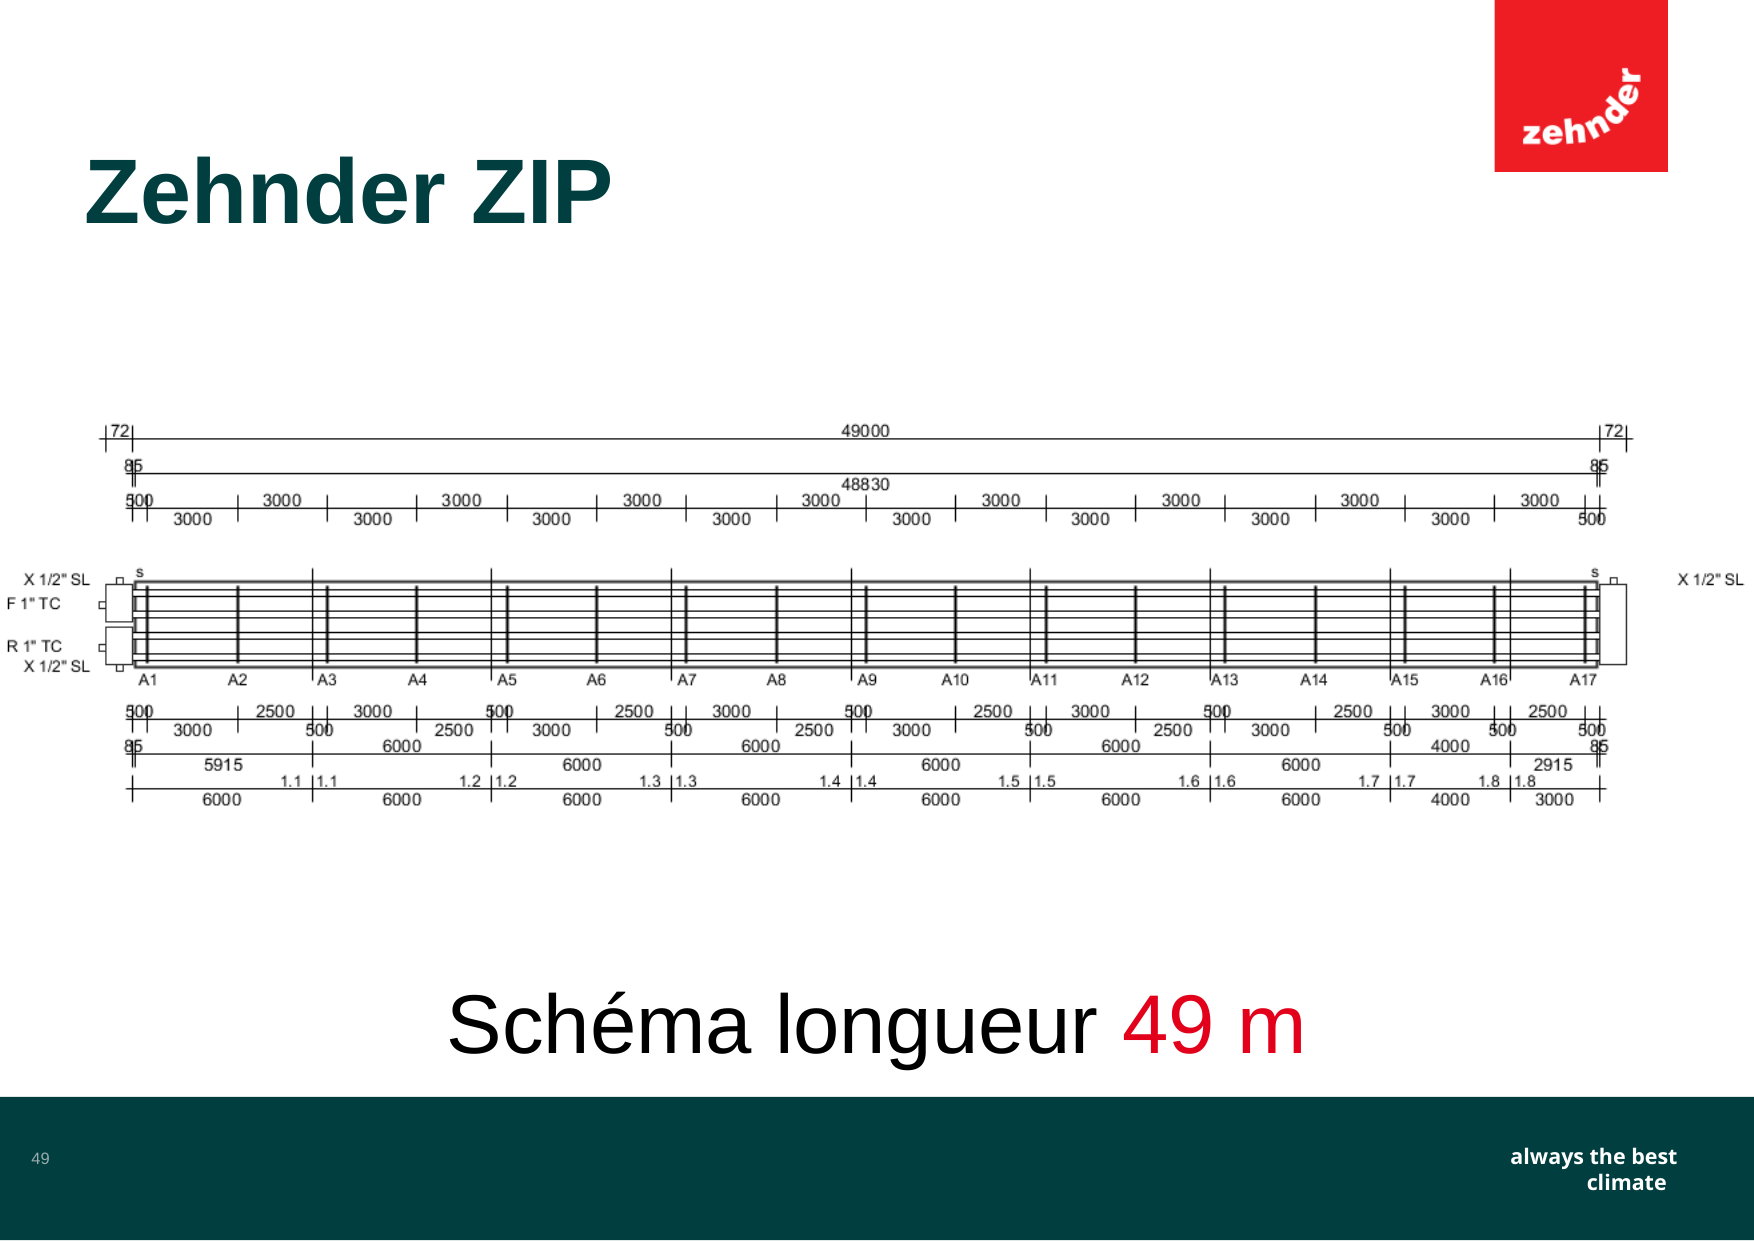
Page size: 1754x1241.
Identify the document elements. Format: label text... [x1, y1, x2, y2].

text_box Schéma longueur 49 m [431, 962, 1323, 1078]
picture [0, 417, 1754, 820]
title Zehnder ZIP [70, 136, 1583, 207]
